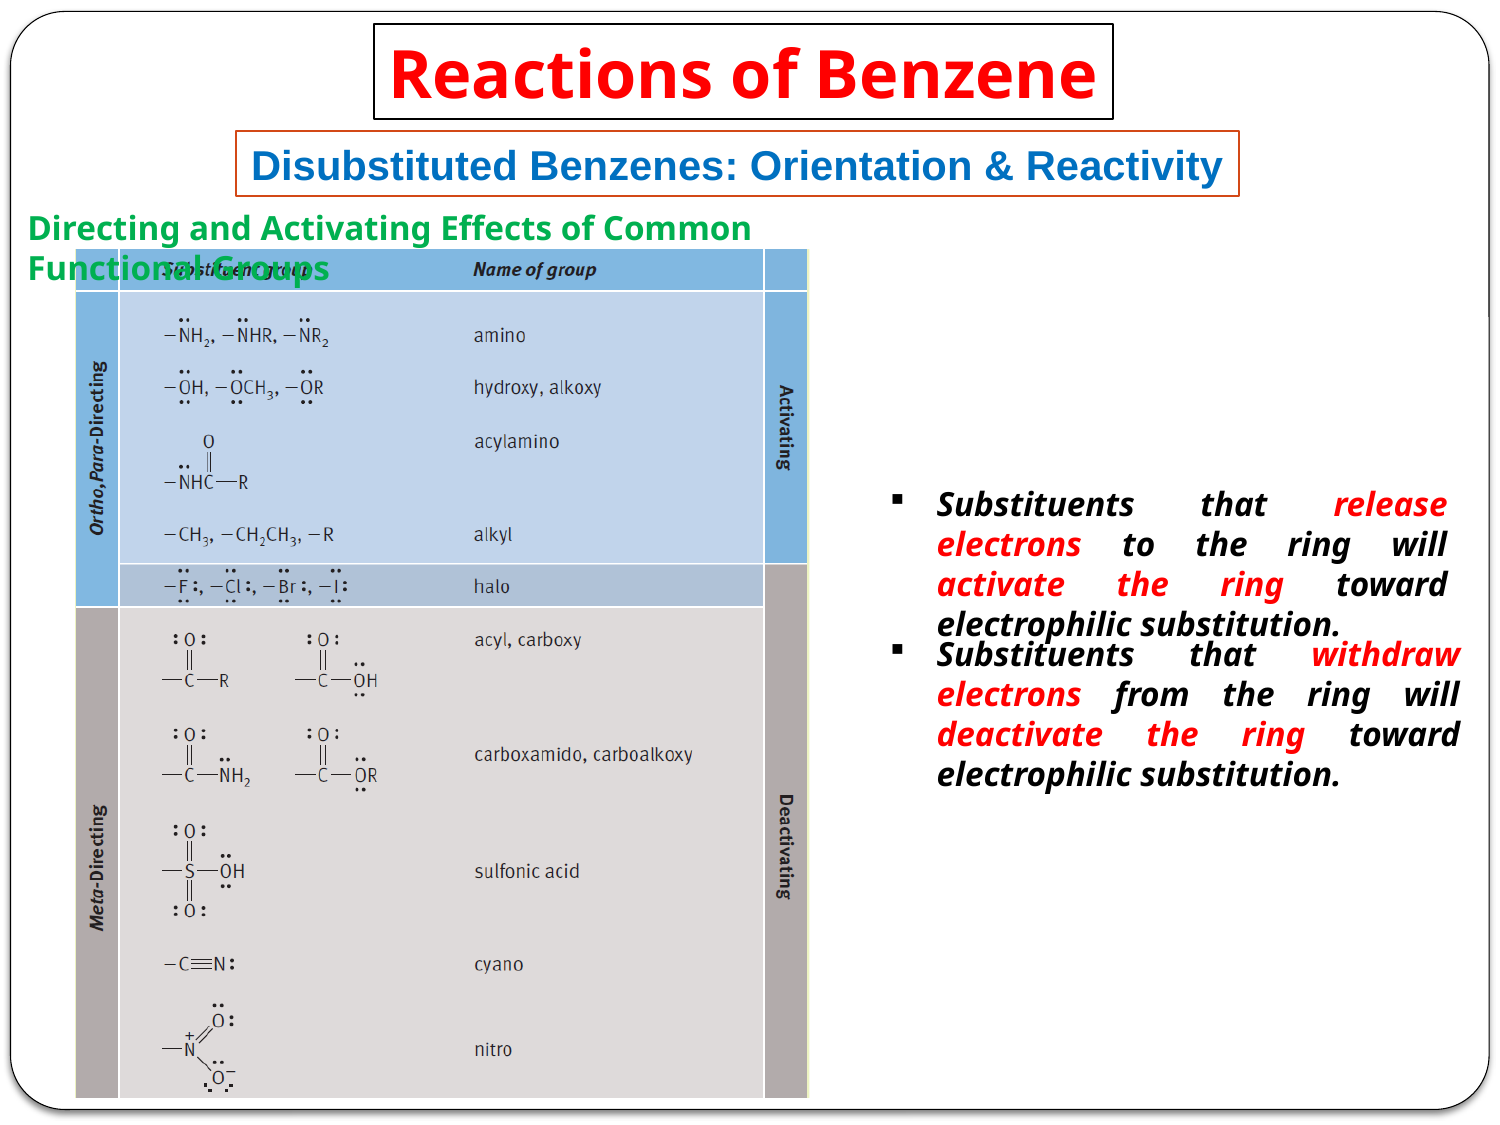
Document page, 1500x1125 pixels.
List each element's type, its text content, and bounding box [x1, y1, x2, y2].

text_box Reactions of Benzene [373, 23, 1114, 120]
text_box Substituents that release electrons to the ring will activate the ring toward electrophilic substitution. [874, 476, 1463, 626]
text_box Substituents that withdraw electrons from the ring will deactivate the ring toward electrophilic substitution. [874, 626, 1475, 801]
picture [74, 249, 810, 1098]
text_box Directing and Activating Effects of Common Functional Groups [12, 199, 950, 295]
text_box Disubstituted Benzenes: Orientation & Reactivity [235, 130, 1240, 197]
